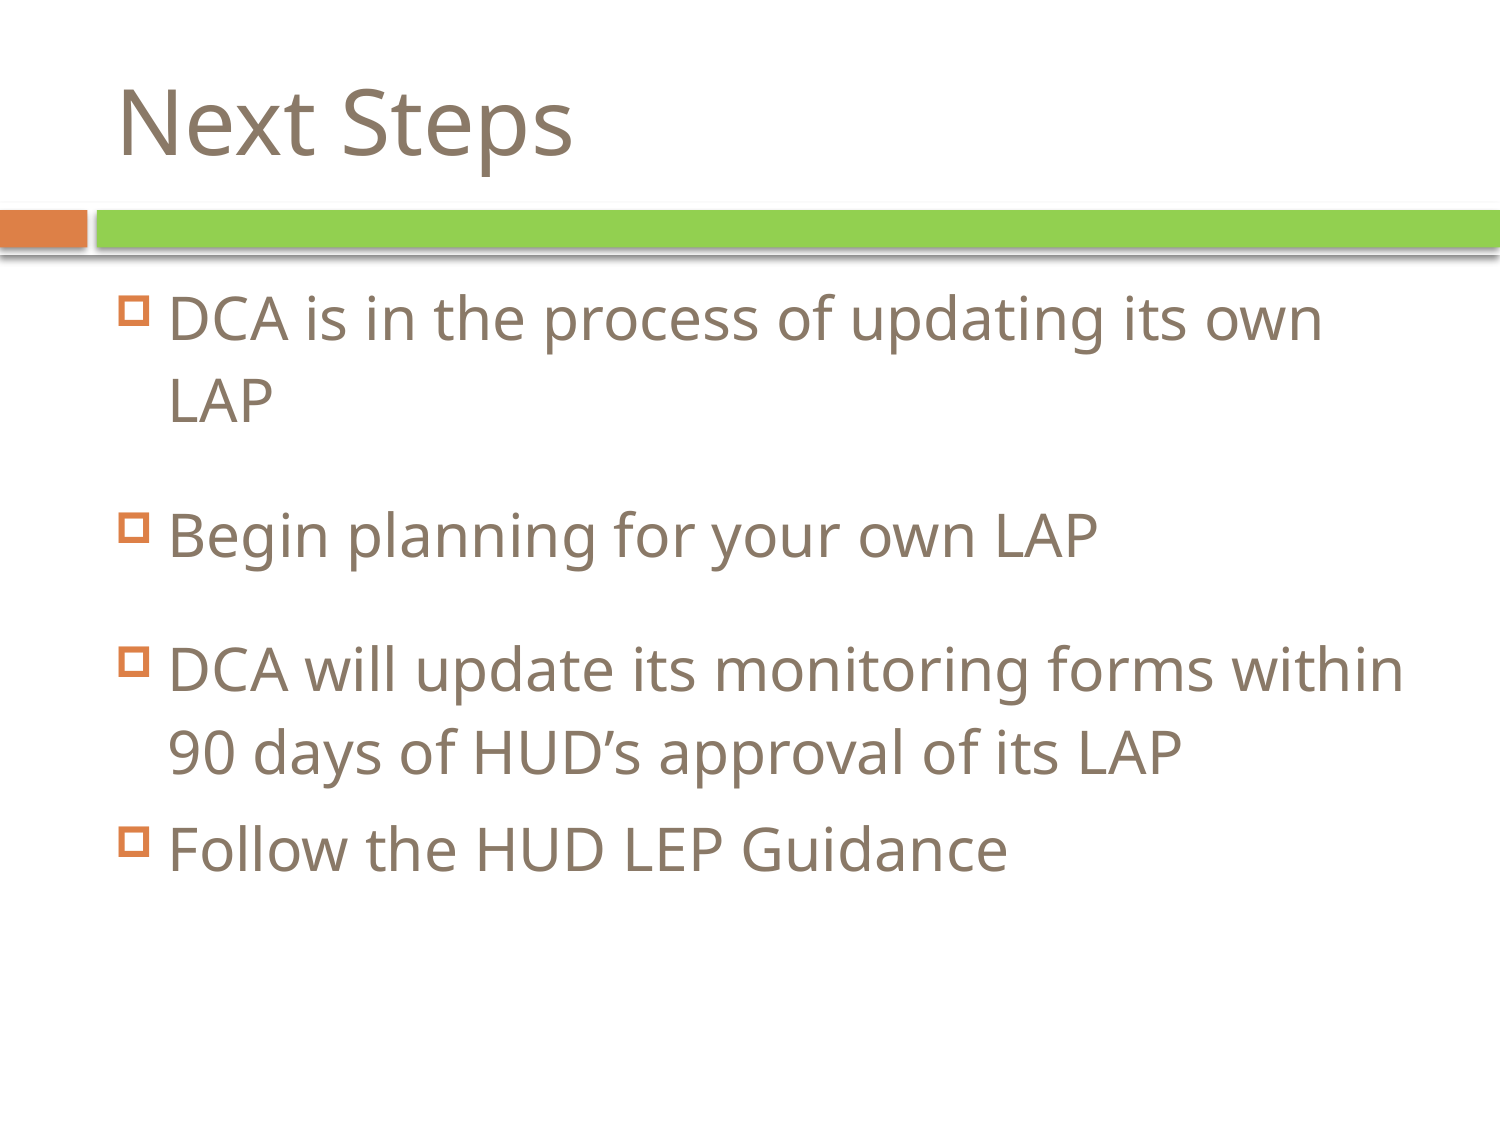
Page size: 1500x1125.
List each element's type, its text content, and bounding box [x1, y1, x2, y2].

list DCA is in the process of updating its own LAP Begin planning for your own LAP DCA will update its monitoring forms within 90 days of HUD’s approval of its LAP Follow the HUD LEP Guidance [100, 262, 1438, 1000]
title Next Steps [100, 37, 1438, 200]
